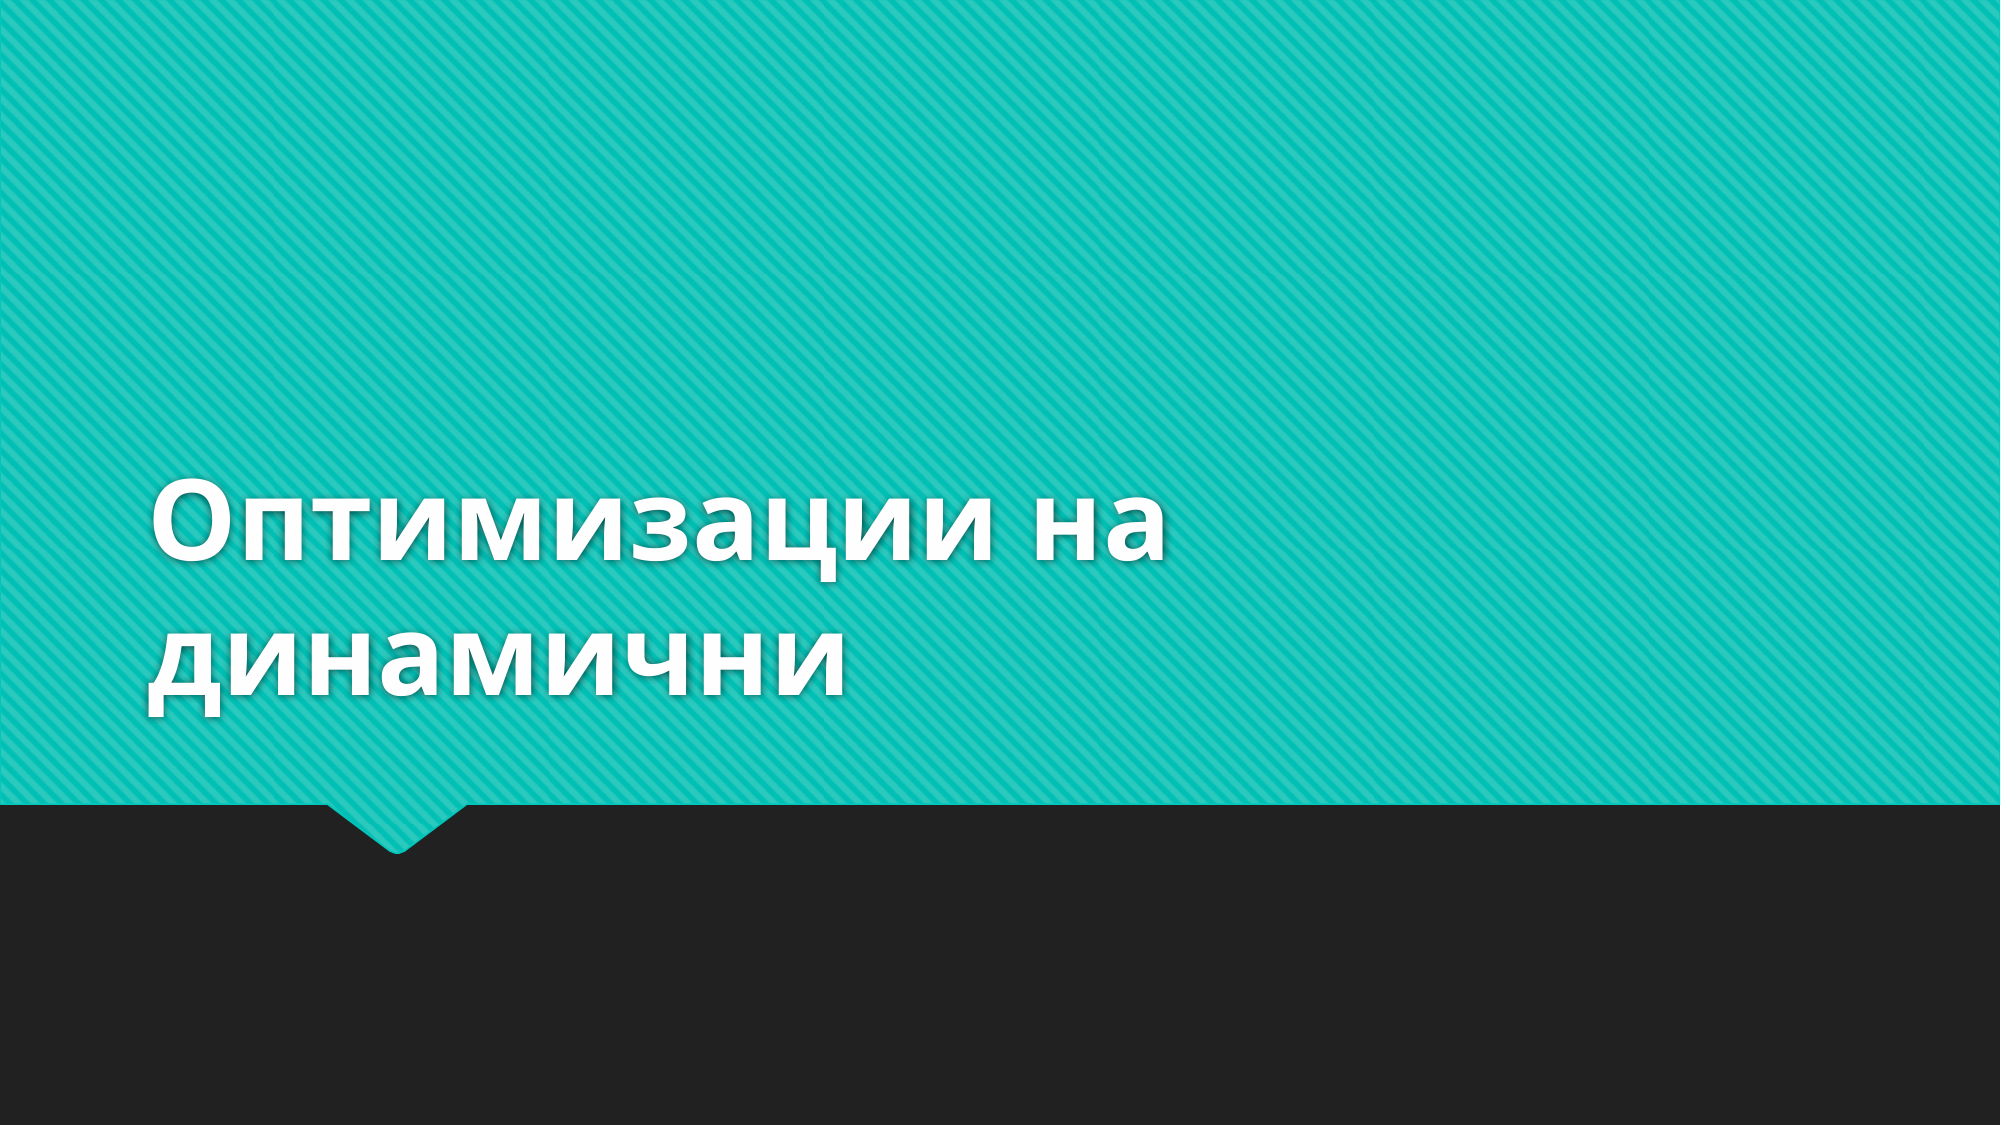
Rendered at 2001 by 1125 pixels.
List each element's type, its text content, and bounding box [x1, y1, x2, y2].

title Оптимизации на динамични [132, 237, 1868, 726]
